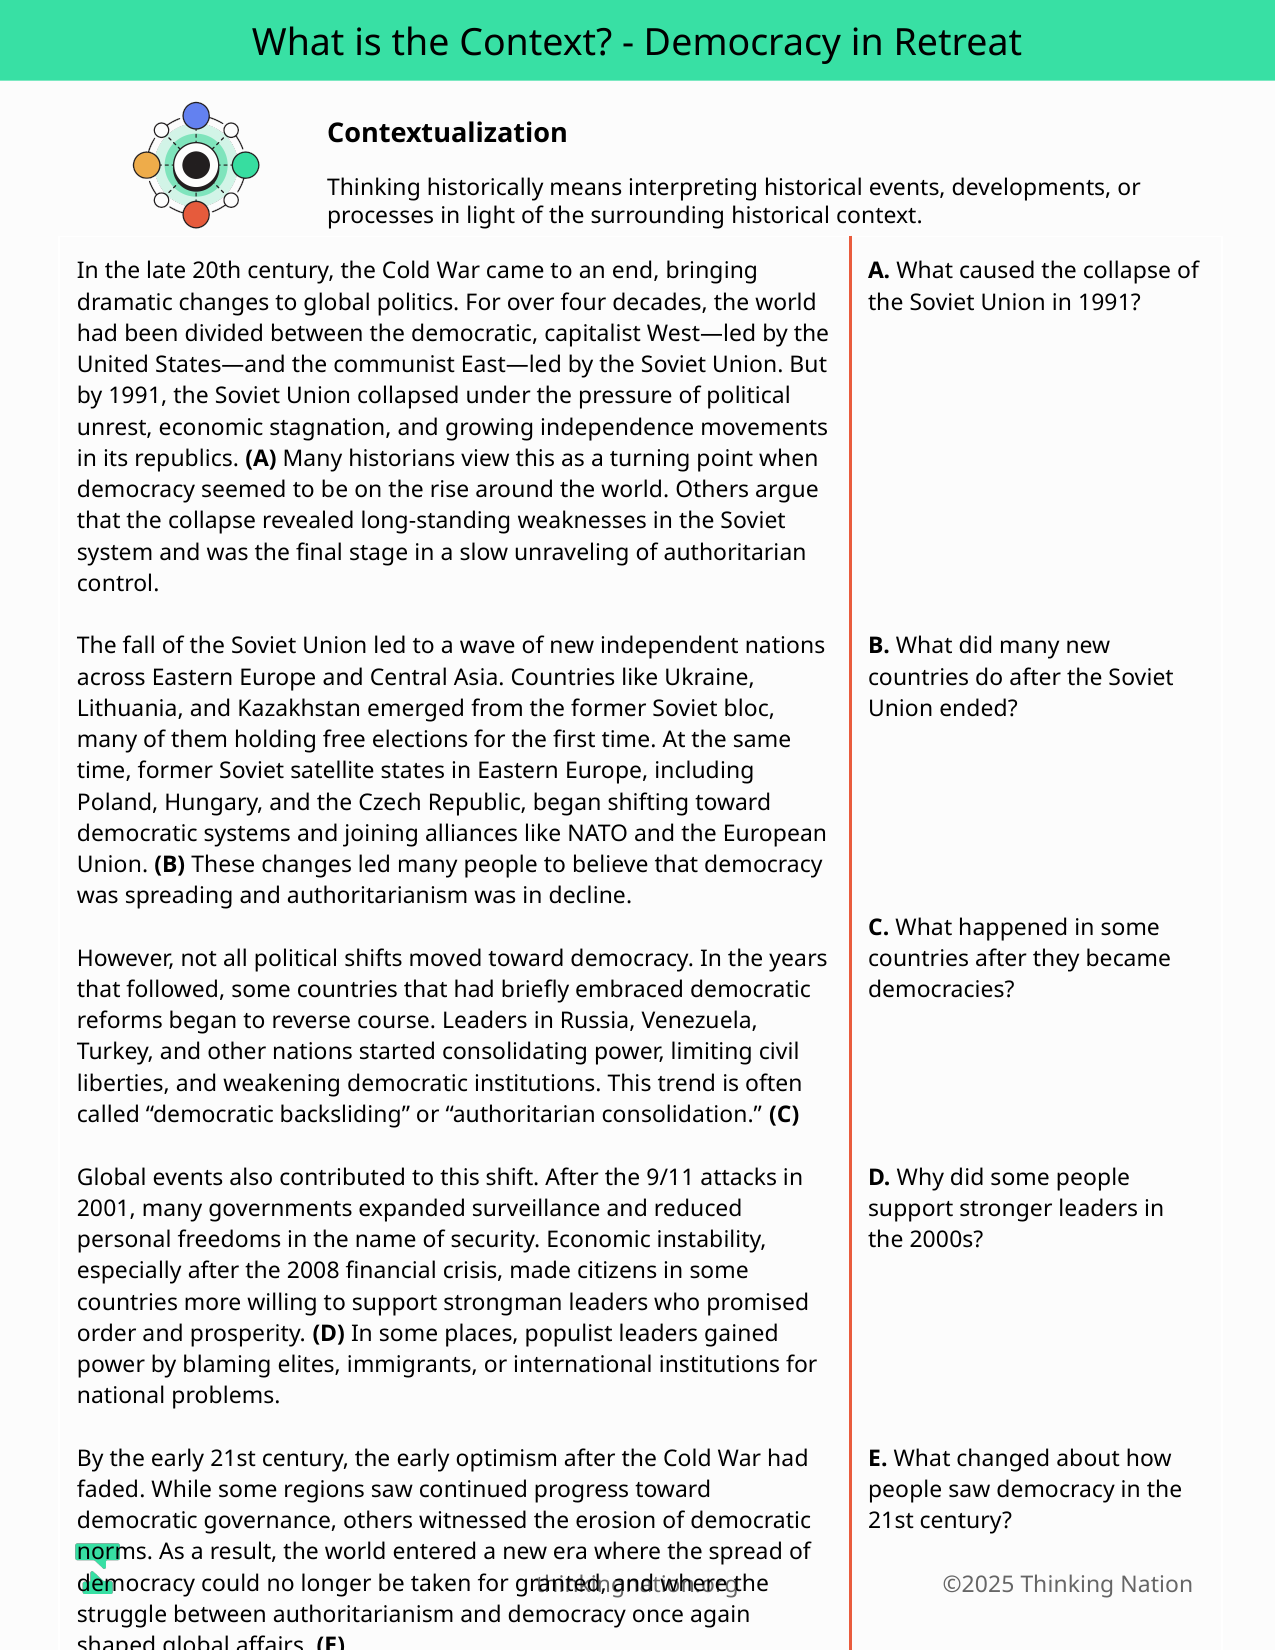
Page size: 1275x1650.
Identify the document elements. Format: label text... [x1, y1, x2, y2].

table_header A. What caused the collapse of the Soviet Union in 1991? B. What did many new countries do after the Soviet Union ended? C. What happened in some countries after they became democracies? D. Why did some people support stronger leaders in the 2000s? E. What changed about how people saw democracy in the 21st century? [852, 237, 1221, 1650]
picture [62, 1533, 133, 1604]
picture [113, 82, 279, 248]
table_header In the late 20th century, the Cold War came to an end, bringing dramatic changes to global politics. For over four decades, the world had been divided between the democratic, capitalist West—led by the United States—and the communist East—led by the Soviet Union. But by 1991, the Soviet Union collapsed under the pressure of political unrest, economic stagnation, and growing independence movements in its republics. (A) Many historians view this as a turning point when democracy seemed to be on the rise around the world. Others argue that the collapse revealed long-standing weaknesses in the Soviet system and was the final stage in a slow unraveling of authoritarian control. The fall of the Soviet Union led to a wave of new independent nations across Eastern Europe and Central Asia. Countries like Ukraine, Lithuania, and Kazakhstan emerged from the former Soviet bloc, many of them holding free elections for the first time. At the same time, former Soviet satellite states in Eastern Europe, including Poland, Hungary, and the Czech Republic, began shifting toward democratic systems and joining alliances like NATO and the European Union. (B) These changes led many people to believe that democracy was spreading and authoritarianism was in decline. However, not all political shifts moved toward democracy. In the years that followed, some countries that had briefly embraced democratic reforms began to reverse course. Leaders in Russia, Venezuela, Turkey, and other nations started consolidating power, limiting civil liberties, and weakening democratic institutions. This trend is often called “democratic backsliding” or “authoritarian consolidation.” (C) Global events also contributed to this shift. After the 9/11 attacks in 2001, many governments expanded surveillance and reduced personal freedoms in the name of security. Economic instability, especially after the 2008 financial crisis, made citizens in some countries more willing to support strongman leaders who promised order and prosperity. (D) In some places, populist leaders gained power by blaming elites, immigrants, or international institutions for national problems. By the early 21st century, the early optimism after the Cold War had faded. While some regions saw continued progress toward democratic governance, others witnessed the erosion of democratic norms. As a result, the world entered a new era where the spread of democracy could no longer be taken for granted, and where the struggle between authoritarianism and democracy once again shaped global affairs. (E) [60, 237, 849, 1650]
text_box Contextualization Thinking historically means interpreting historical events, developments, or processes in light of the surrounding historical context. [308, 96, 1201, 224]
text_box What is the Context? - Democracy in Retreat [0, 0, 1275, 81]
